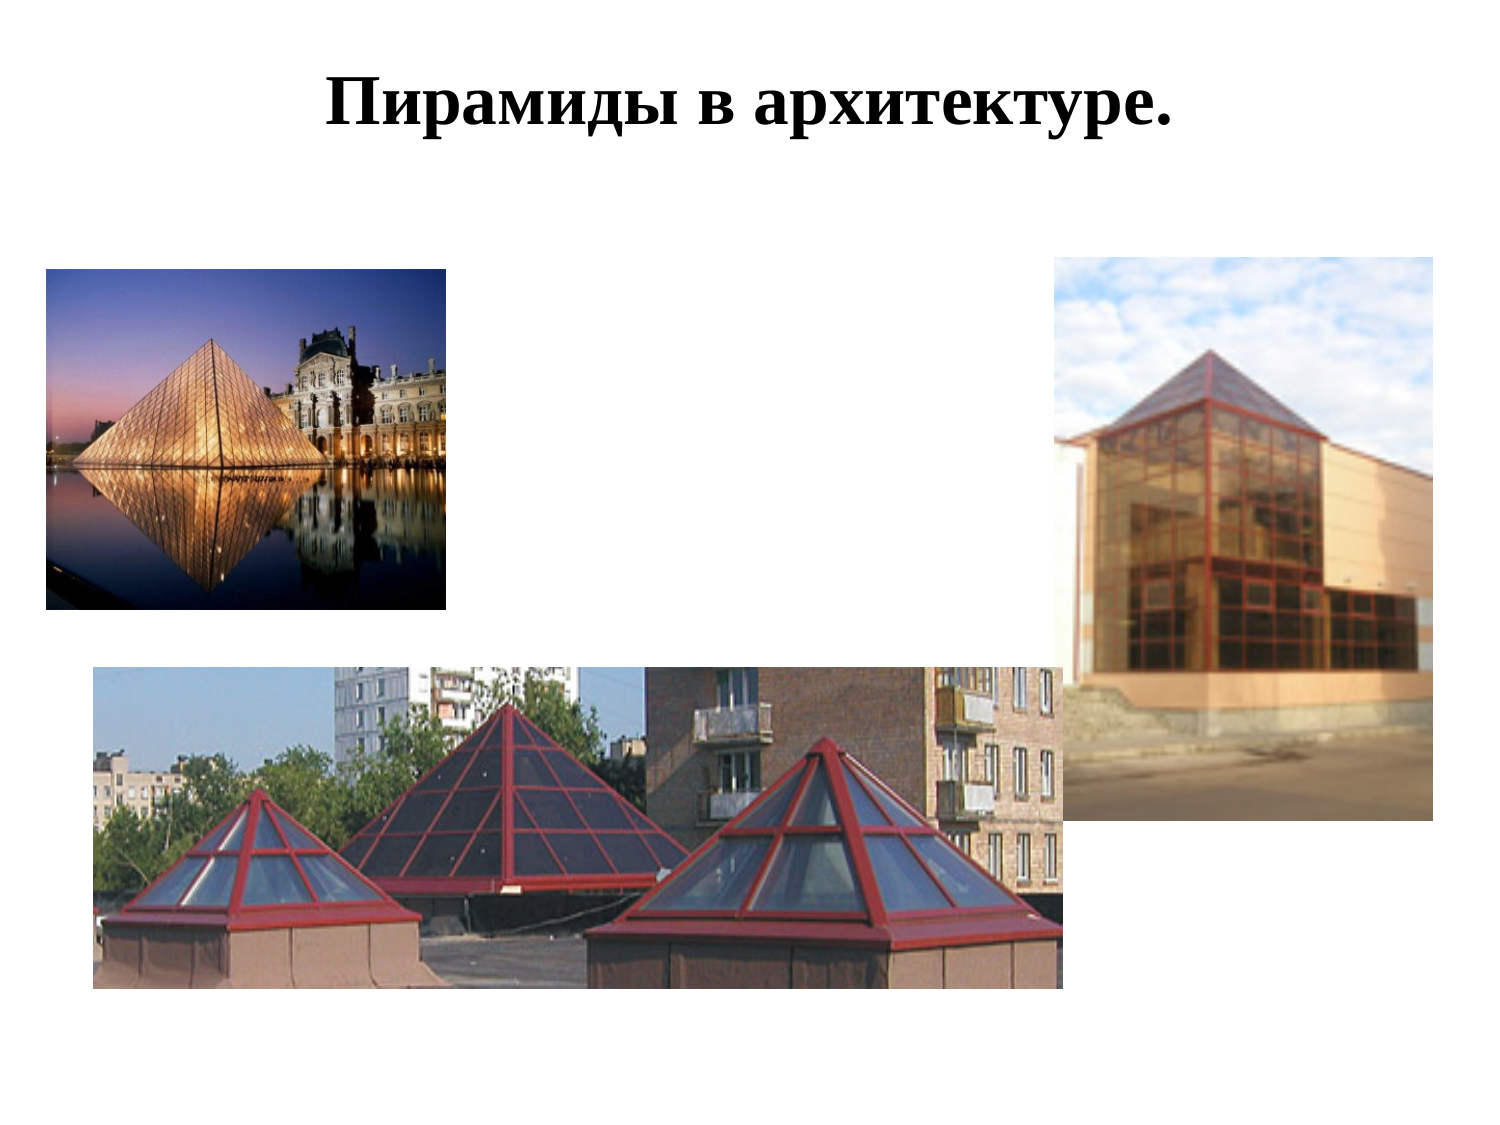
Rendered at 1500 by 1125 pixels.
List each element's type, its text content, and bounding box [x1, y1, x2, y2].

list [46, 269, 446, 610]
title Пирамиды в архитектуре. [75, 45, 1425, 233]
picture [93, 257, 1433, 990]
